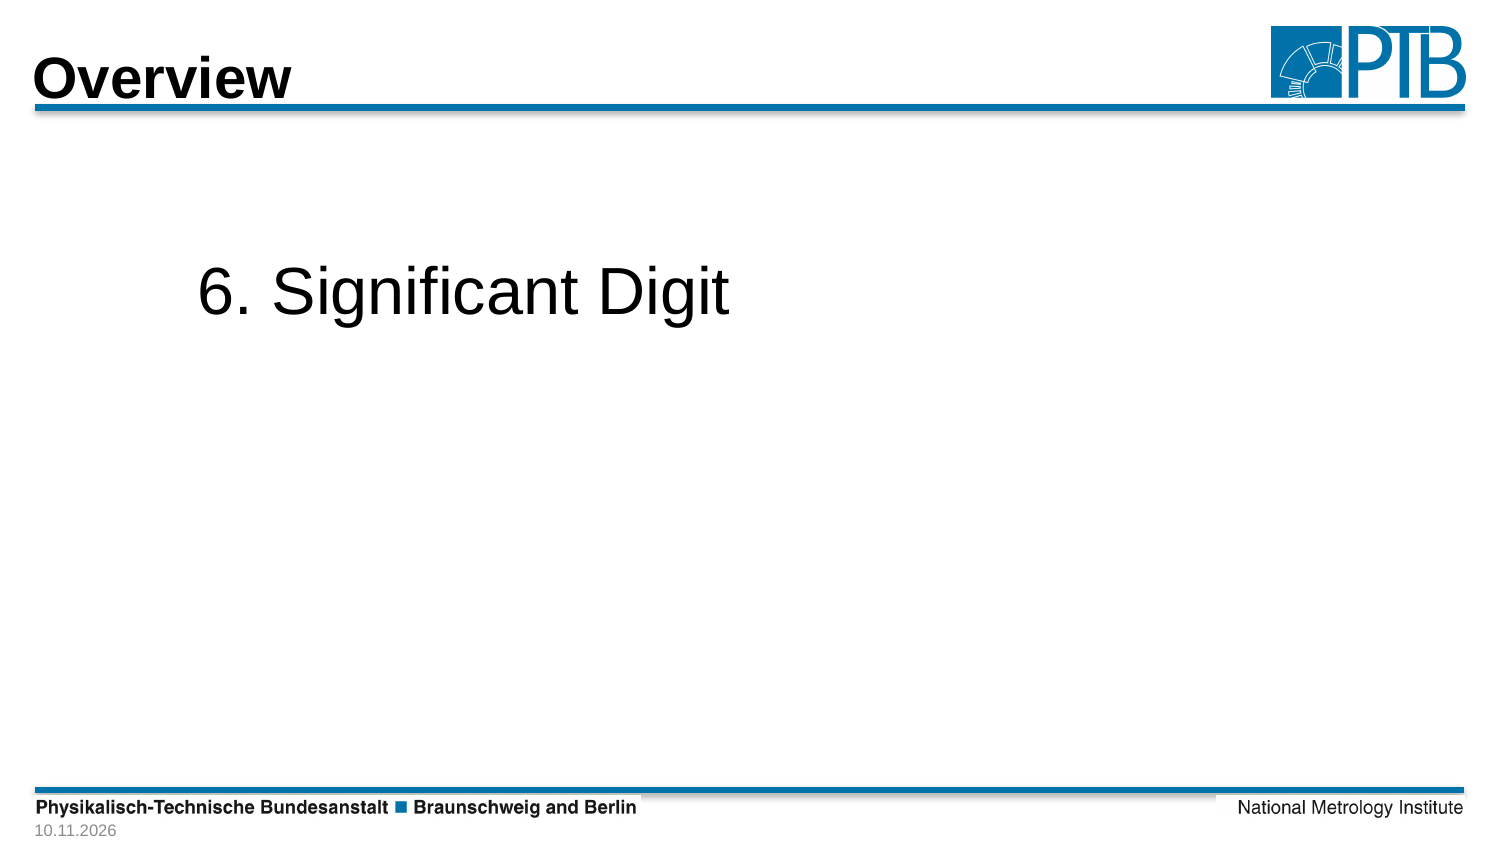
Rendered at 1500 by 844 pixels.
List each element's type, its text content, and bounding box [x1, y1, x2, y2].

list 6. Significant Digit [183, 239, 1388, 422]
picture [1216, 795, 1465, 819]
picture [1459, 26, 1467, 75]
title Overview [17, 26, 1459, 123]
picture [33, 795, 641, 815]
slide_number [19, 815, 669, 844]
picture [1459, 80, 1467, 98]
